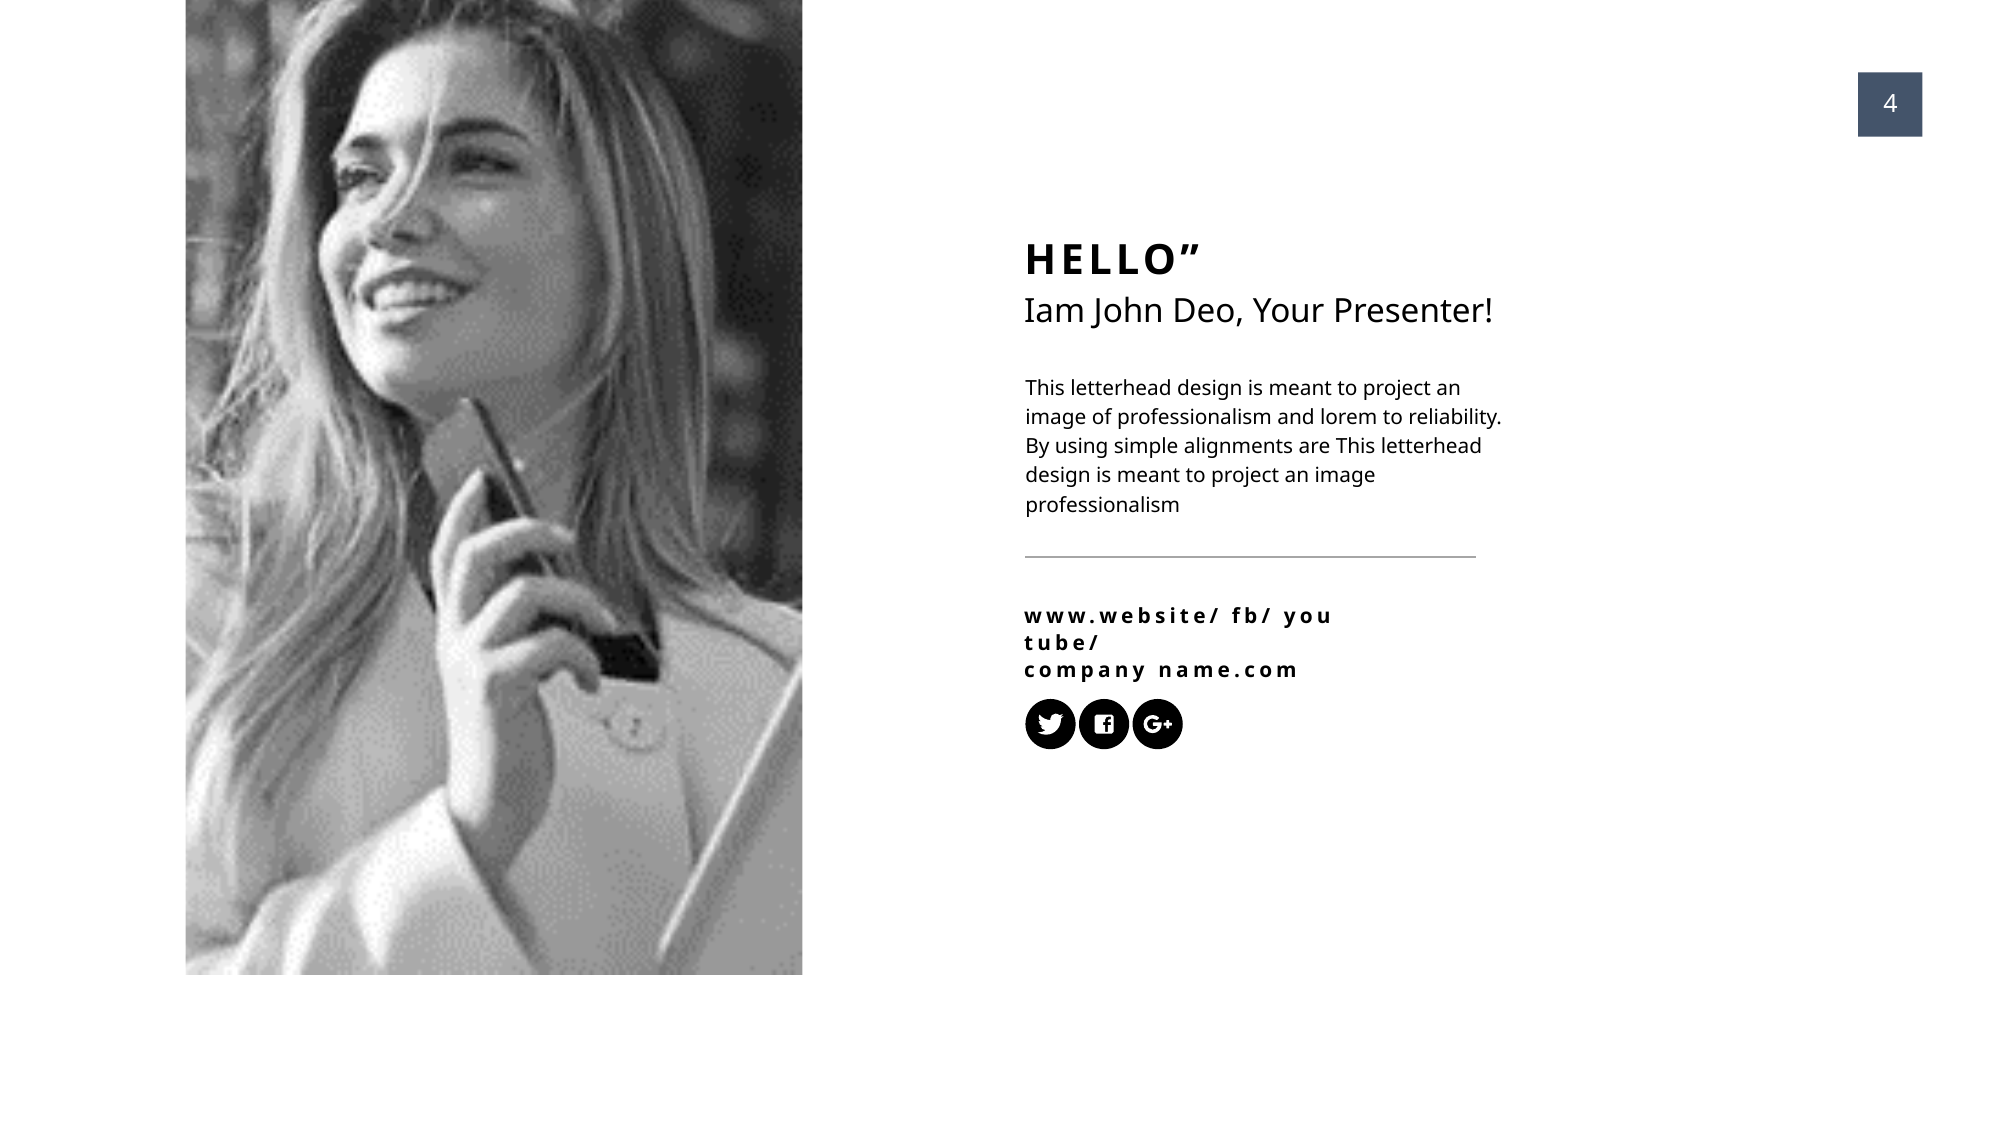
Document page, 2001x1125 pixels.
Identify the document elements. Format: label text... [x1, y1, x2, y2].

picture [185, 0, 803, 975]
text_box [1009, 225, 1520, 750]
slide_number 4 [1854, 78, 1927, 130]
